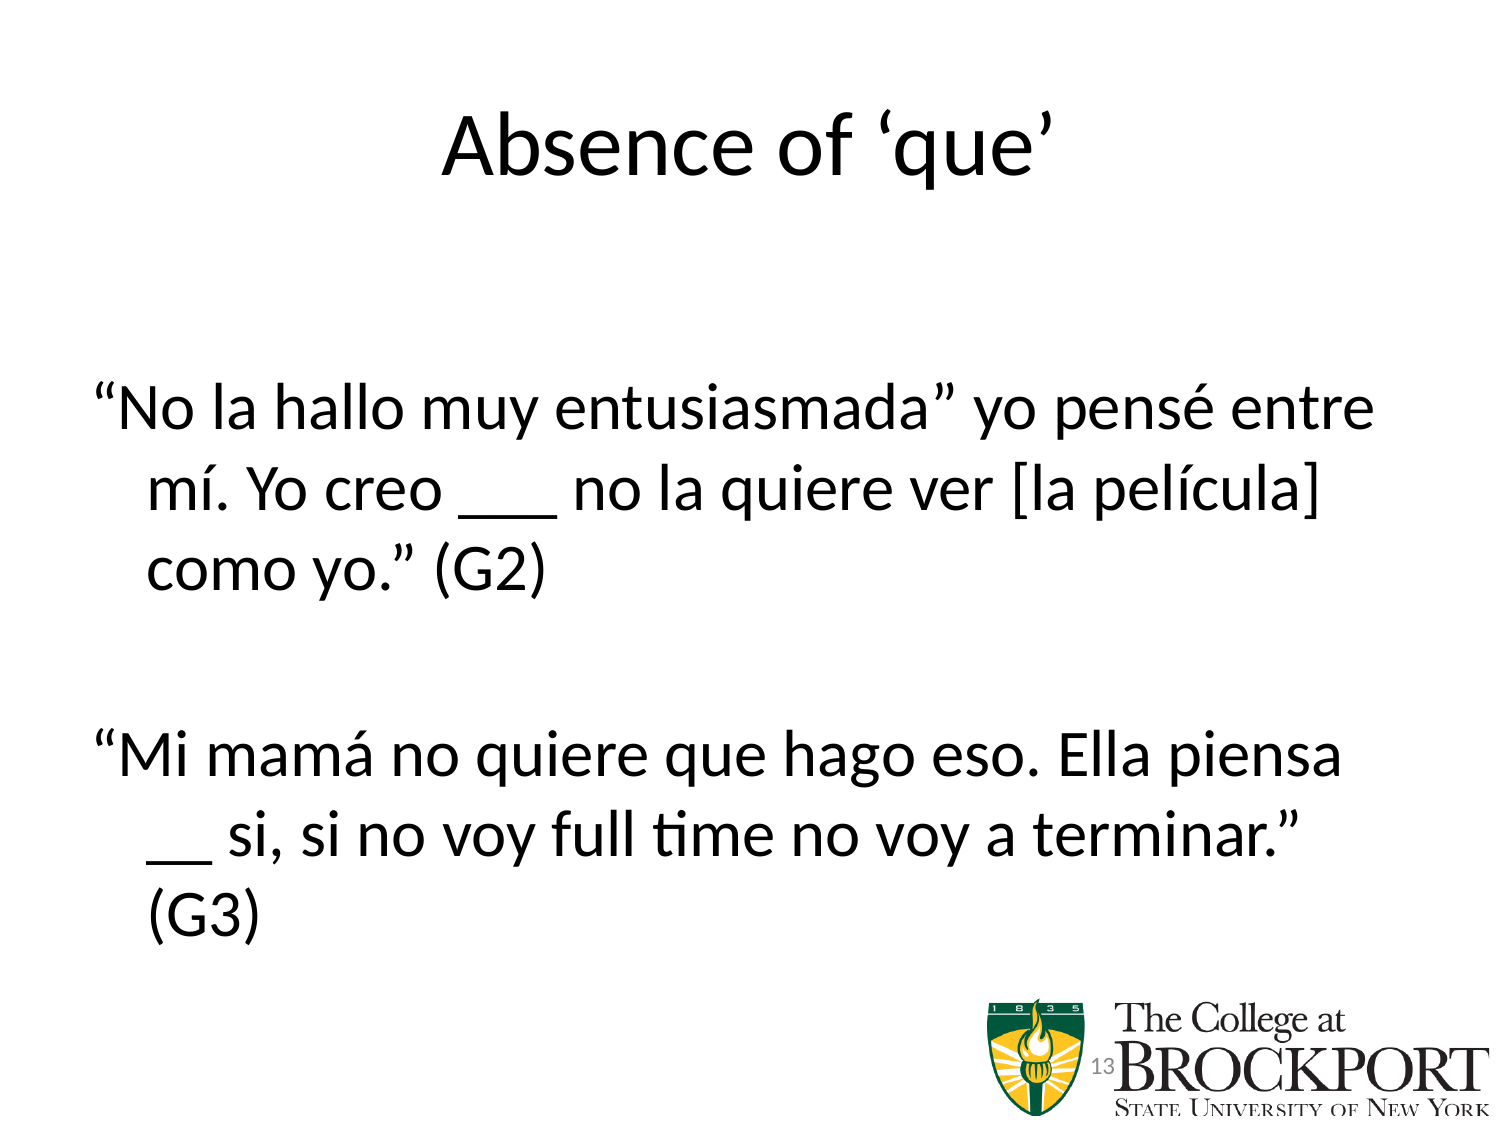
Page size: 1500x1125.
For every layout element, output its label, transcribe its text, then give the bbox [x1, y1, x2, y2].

list “No la hallo muy entusiasmada” yo pensé entre mí. Yo creo ___ no la quiere ver [la película] como yo.” (G2) “Mi mamá no quiere que hago eso. Ella piensa __ si, si no voy full time no voy a terminar.” (G3) [75, 262, 1425, 1005]
slide_number 13 [1074, 1042, 1425, 1103]
title Absence of ‘que’ [75, 45, 1425, 233]
